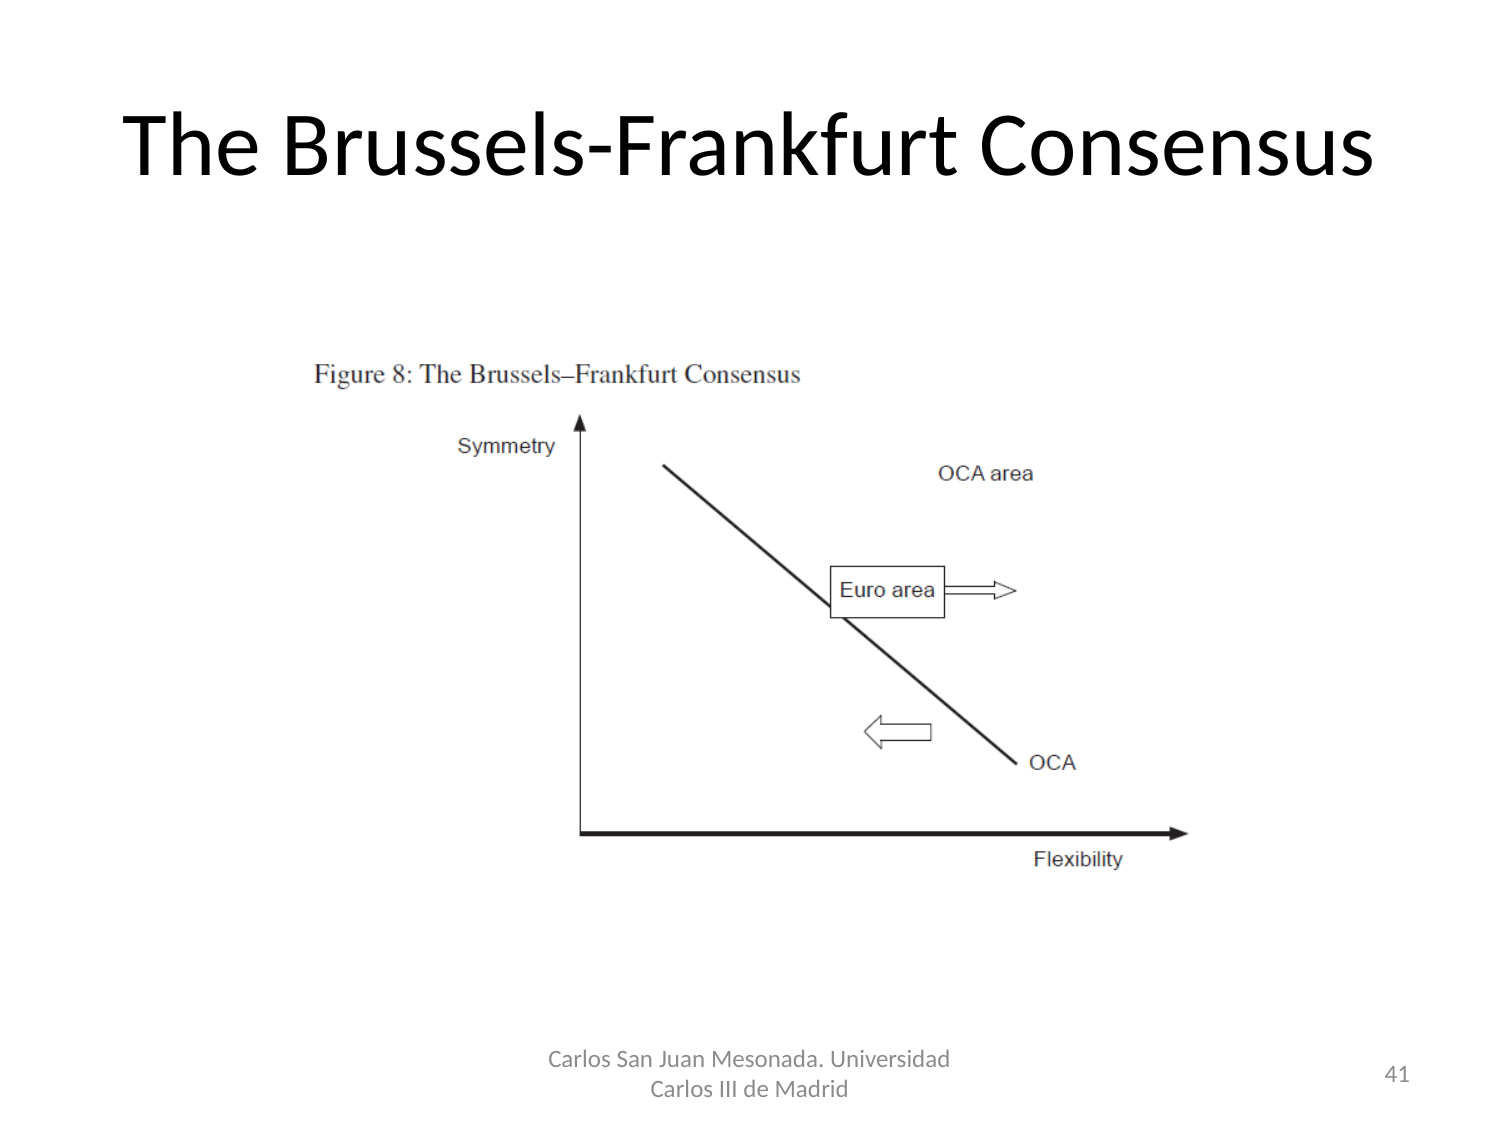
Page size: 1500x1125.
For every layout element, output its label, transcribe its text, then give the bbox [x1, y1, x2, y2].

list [307, 348, 1193, 919]
title The Brussels-Frankfurt Consensus [74, 44, 1426, 233]
footer Carlos San Juan Mesonada. Universidad Carlos III de Madrid [512, 1042, 988, 1103]
slide_number 41 [1074, 1042, 1425, 1103]
